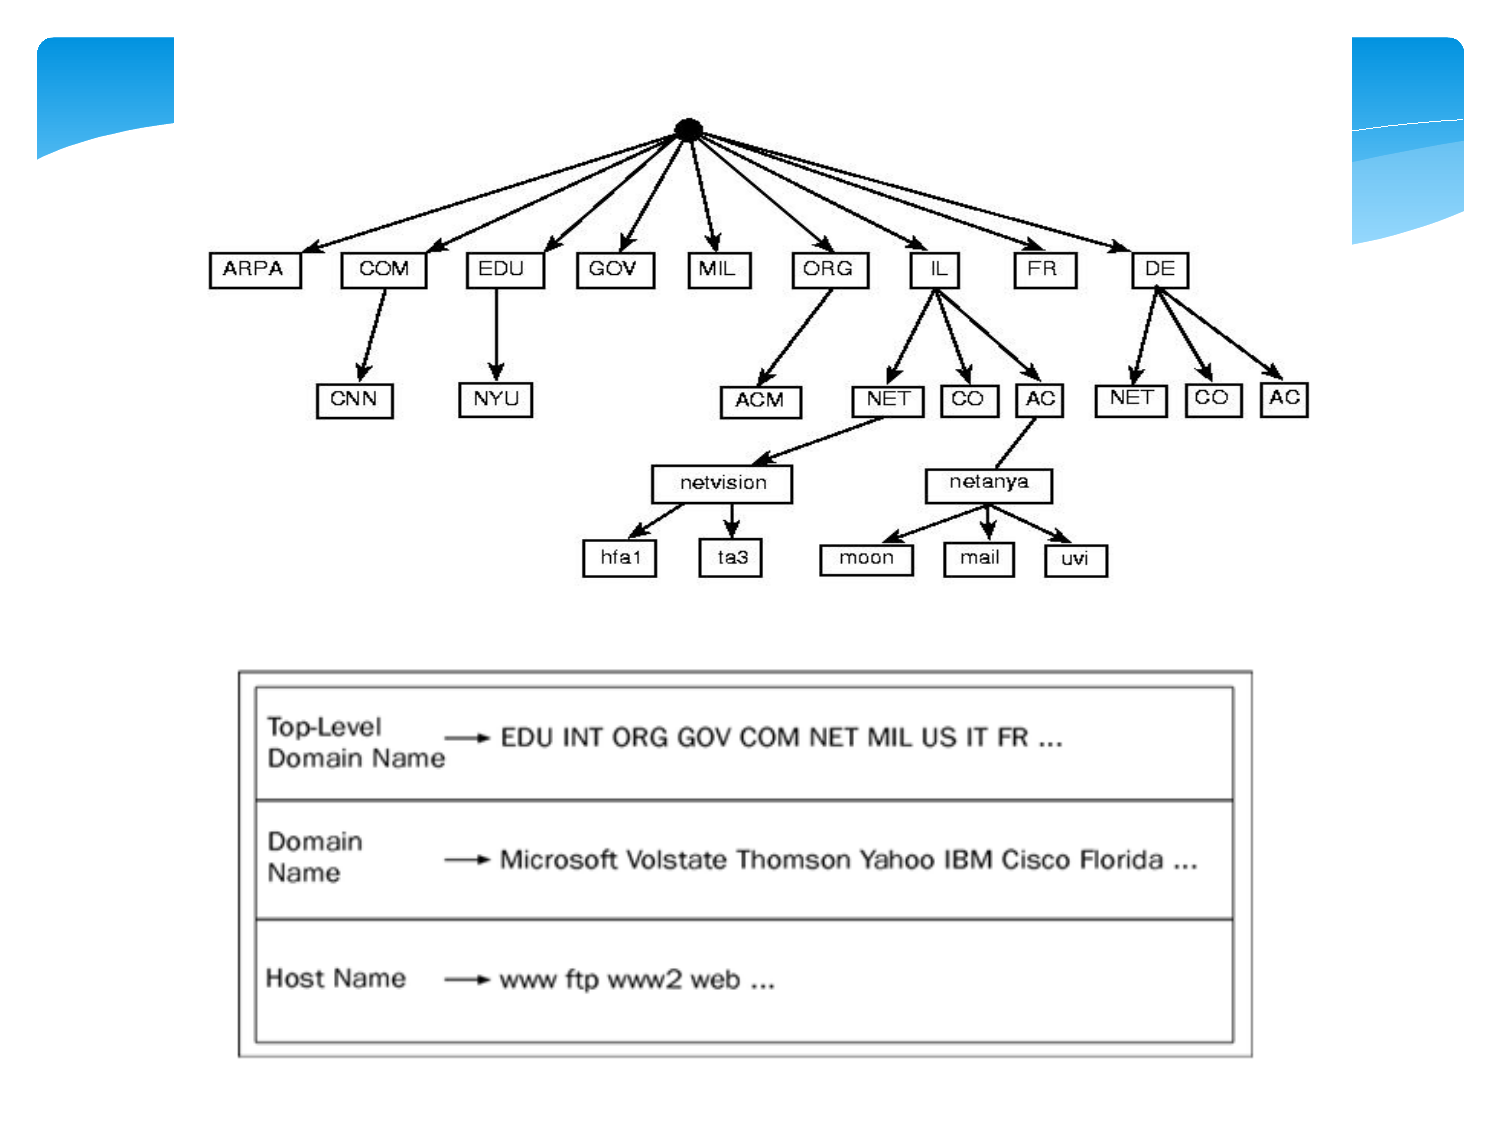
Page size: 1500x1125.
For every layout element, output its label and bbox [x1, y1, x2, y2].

picture [174, 37, 1352, 1076]
